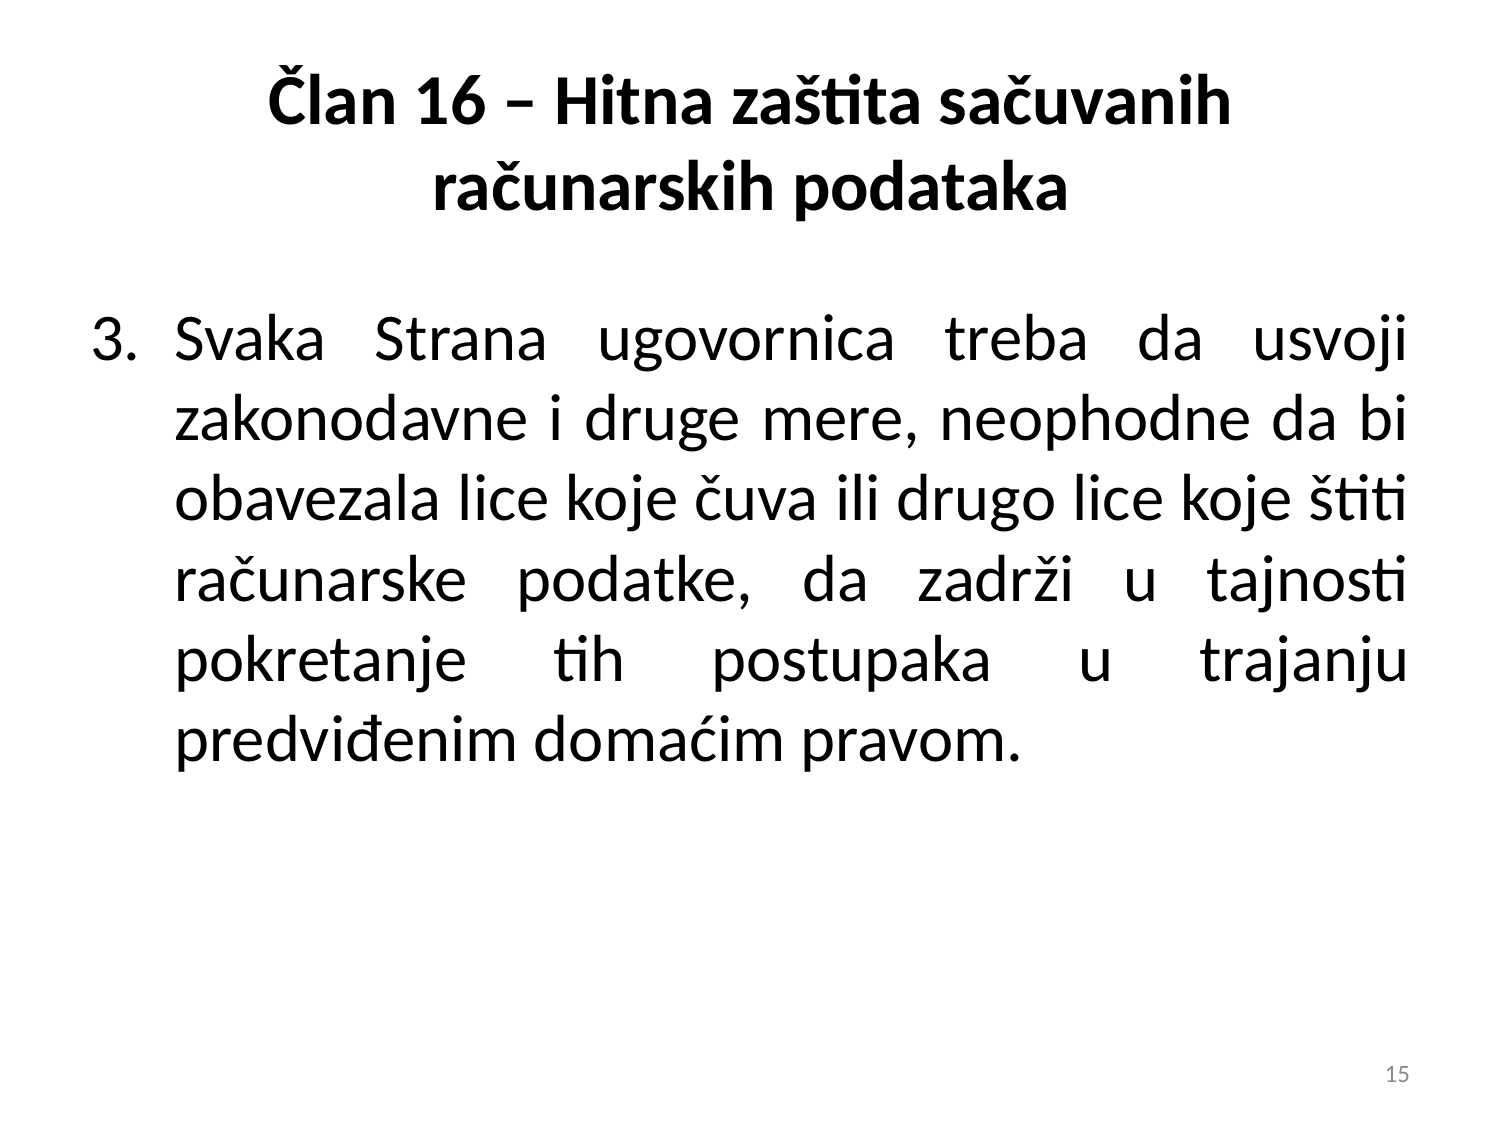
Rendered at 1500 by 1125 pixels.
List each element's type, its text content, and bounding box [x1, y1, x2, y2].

title Član 16 – Hitna zaštita sačuvanih računarskih podataka [76, 44, 1426, 232]
list Svaka Strana ugovornica treba da usvoji zakonodavne i druge mere, neophodne da bi obavezala lice koje čuva ili drugo lice koje štiti računarske podatke, da zadrži u tajnosti pokretanje tih postupaka u trajanju predviđenim domaćim pravom. [74, 286, 1426, 1030]
slide_number 15 [1074, 1042, 1425, 1103]
